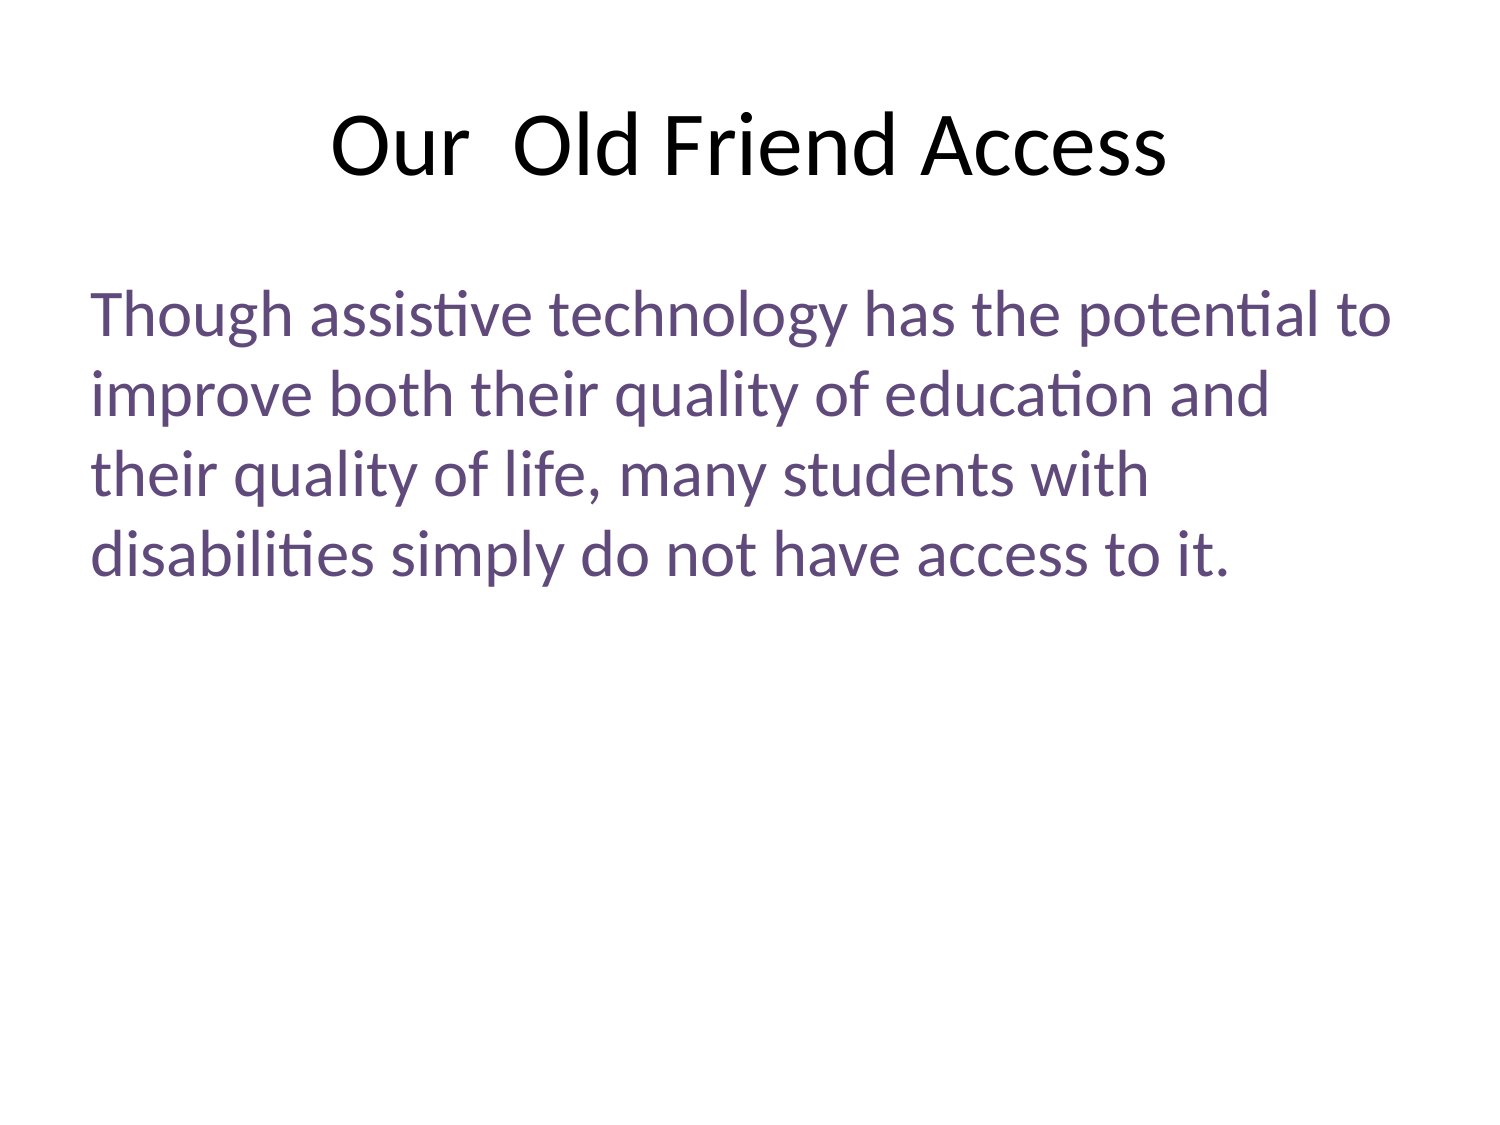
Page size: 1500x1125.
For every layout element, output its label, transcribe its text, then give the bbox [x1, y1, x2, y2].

list Though assistive technology has the potential to improve both their quality of education and their quality of life, many students with disabilities simply do not have access to it. [75, 262, 1425, 1005]
title Our Old Friend Access [75, 45, 1425, 233]
